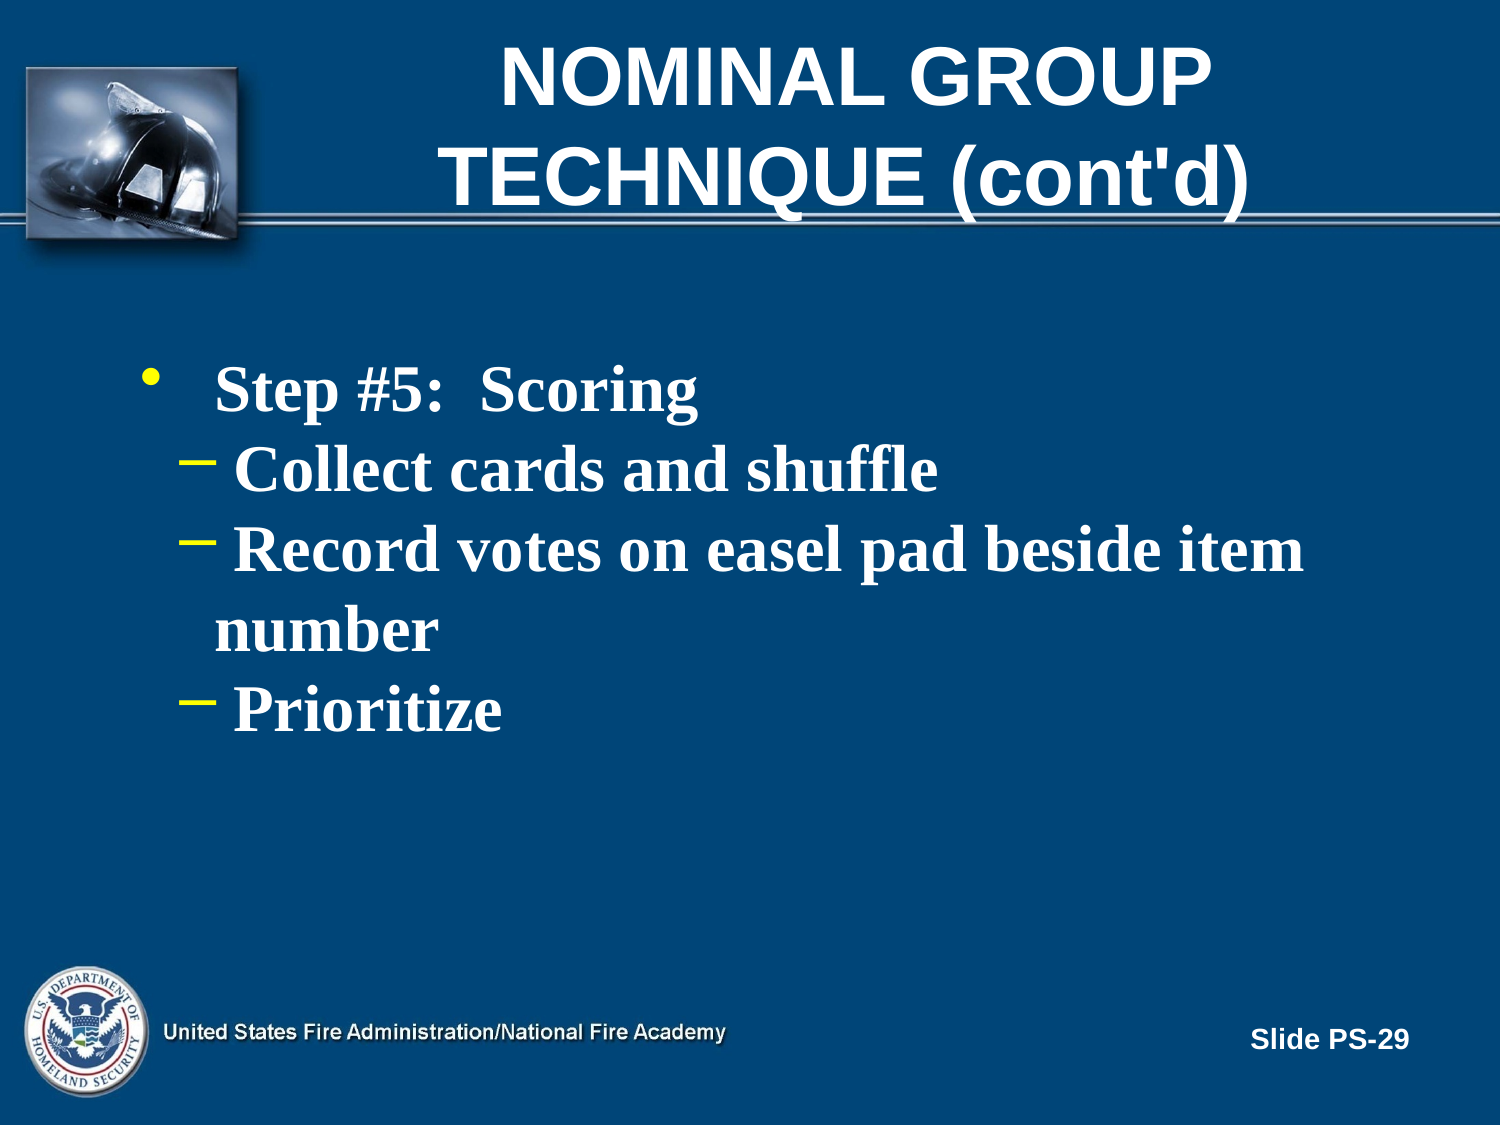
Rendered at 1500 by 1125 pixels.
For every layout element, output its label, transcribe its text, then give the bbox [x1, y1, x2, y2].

picture [0, 0, 1500, 1125]
slide_number Slide PS-29 [1074, 1012, 1426, 1091]
title NOMINAL GROUP TECHNIQUE (cont'd) [253, 27, 1459, 216]
text_box Step #5: Scoring Collect cards and shuffle Record votes on easel pad beside item number Prioritize [125, 337, 1425, 975]
